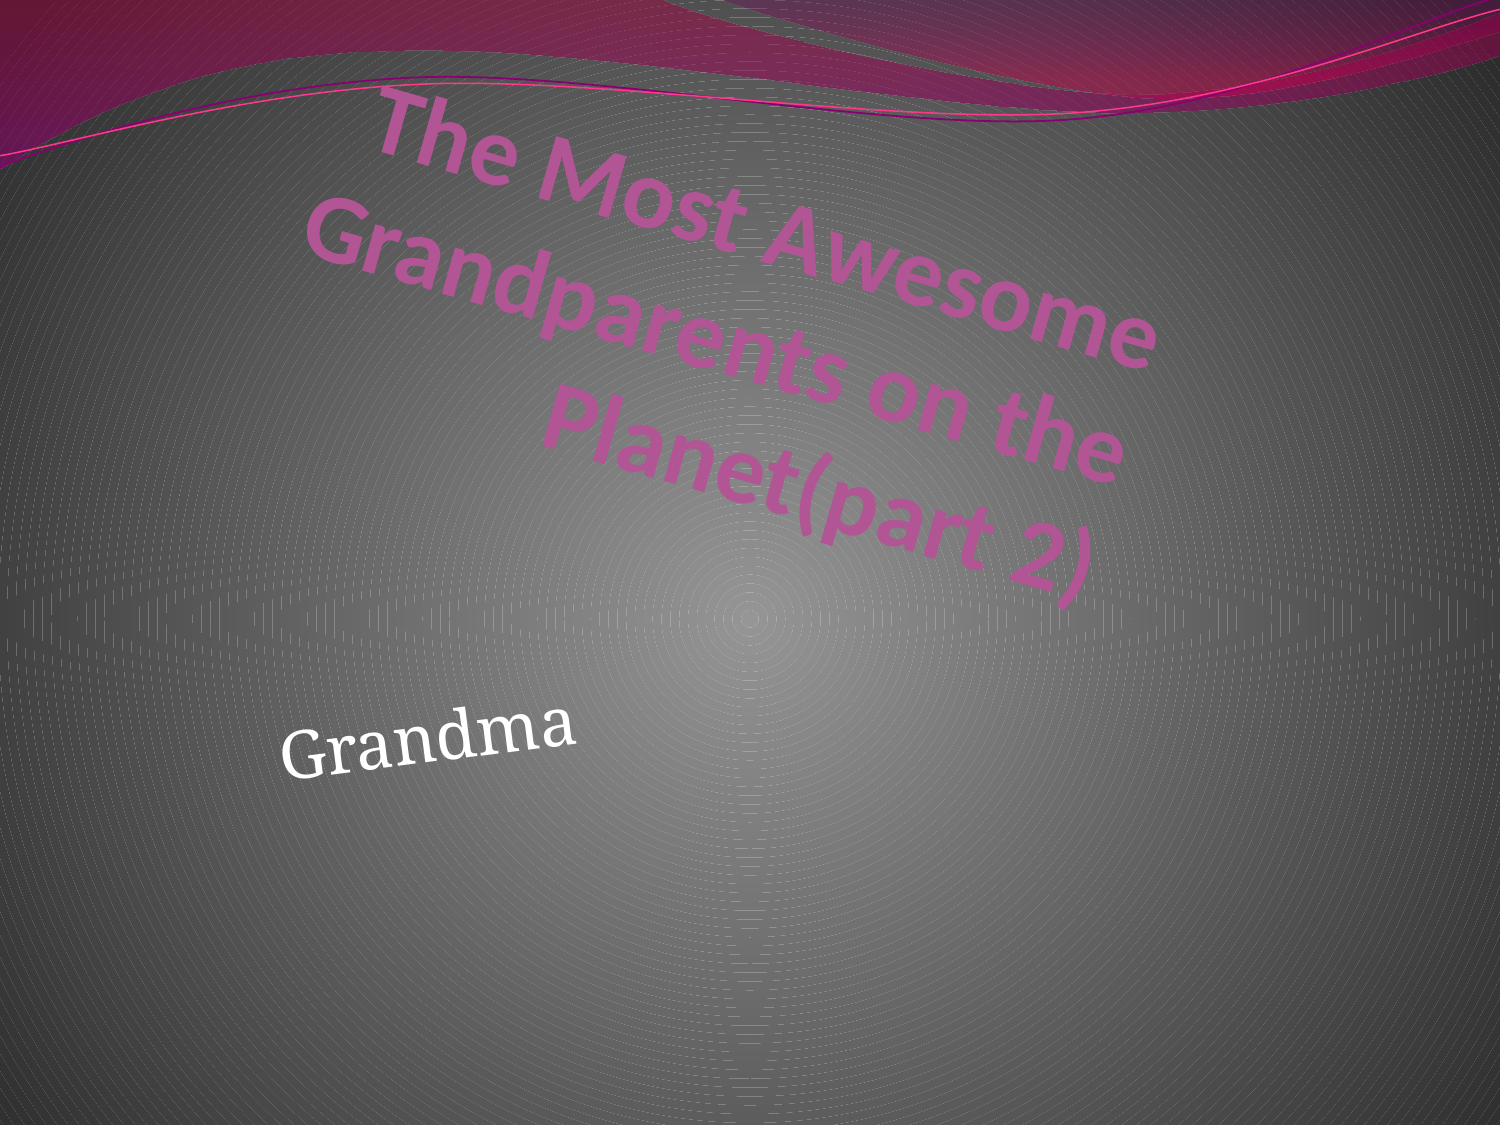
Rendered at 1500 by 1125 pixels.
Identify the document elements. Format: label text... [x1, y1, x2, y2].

title The Most Awesome Grandparents on the Planet(part 2) [180, 15, 1183, 623]
subtitle Grandma [269, 667, 595, 816]
